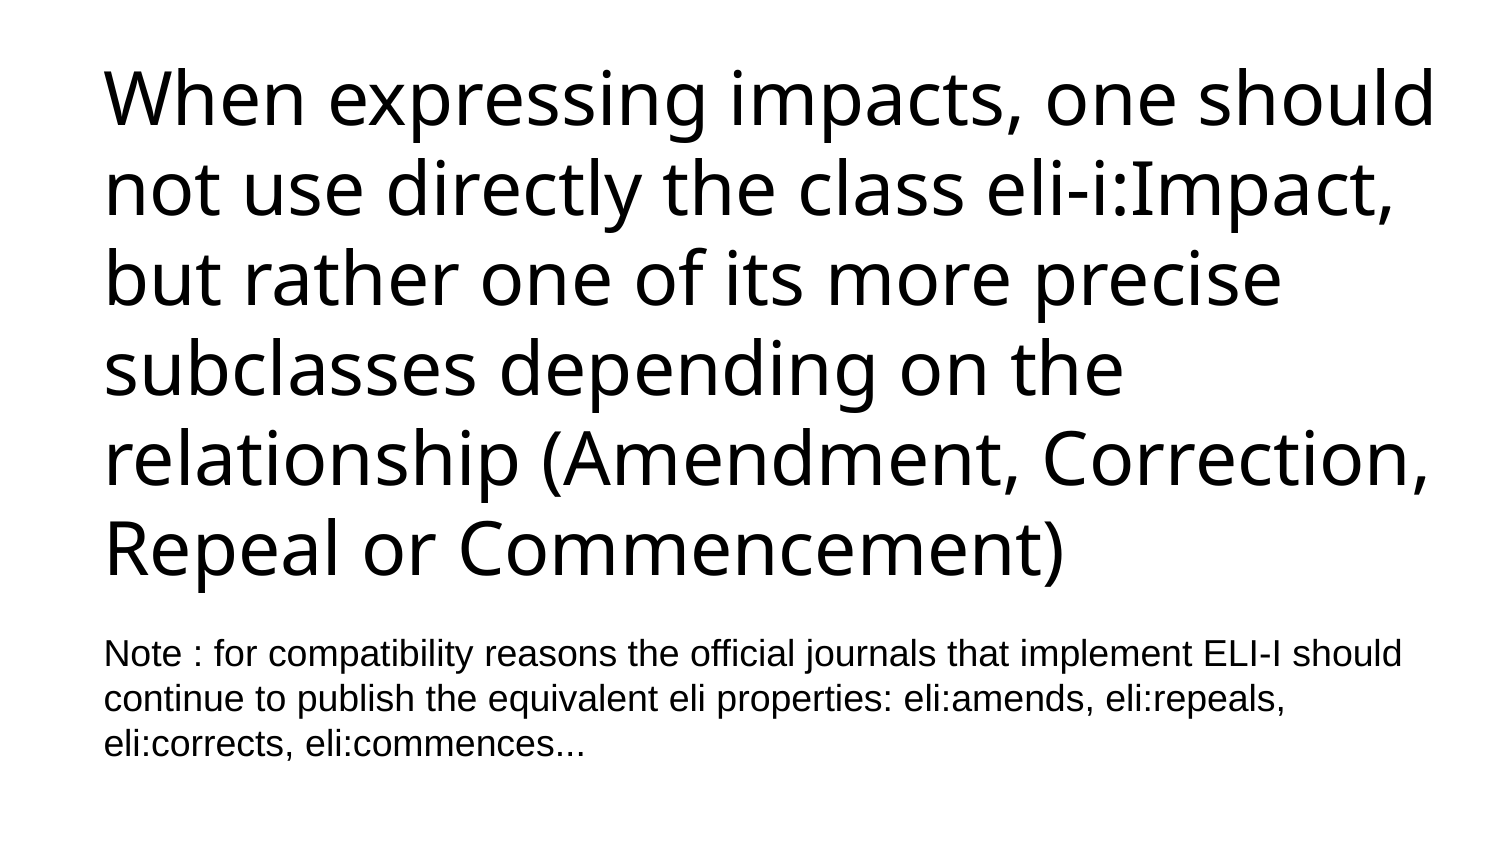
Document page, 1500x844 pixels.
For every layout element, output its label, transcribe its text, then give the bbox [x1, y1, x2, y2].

text_box Note : for compatibility reasons the official journals that implement ELI-I should continue to publish the equivalent eli properties: eli:amends, eli:repeals, eli:corrects, eli:commences... [88, 621, 1474, 772]
text_box When expressing impacts, one should not use directly the class eli-i:Impact, but rather one of its more precise subclasses depending on the relationship (Amendment, Correction, Repeal or Commencement) [88, 42, 1495, 598]
